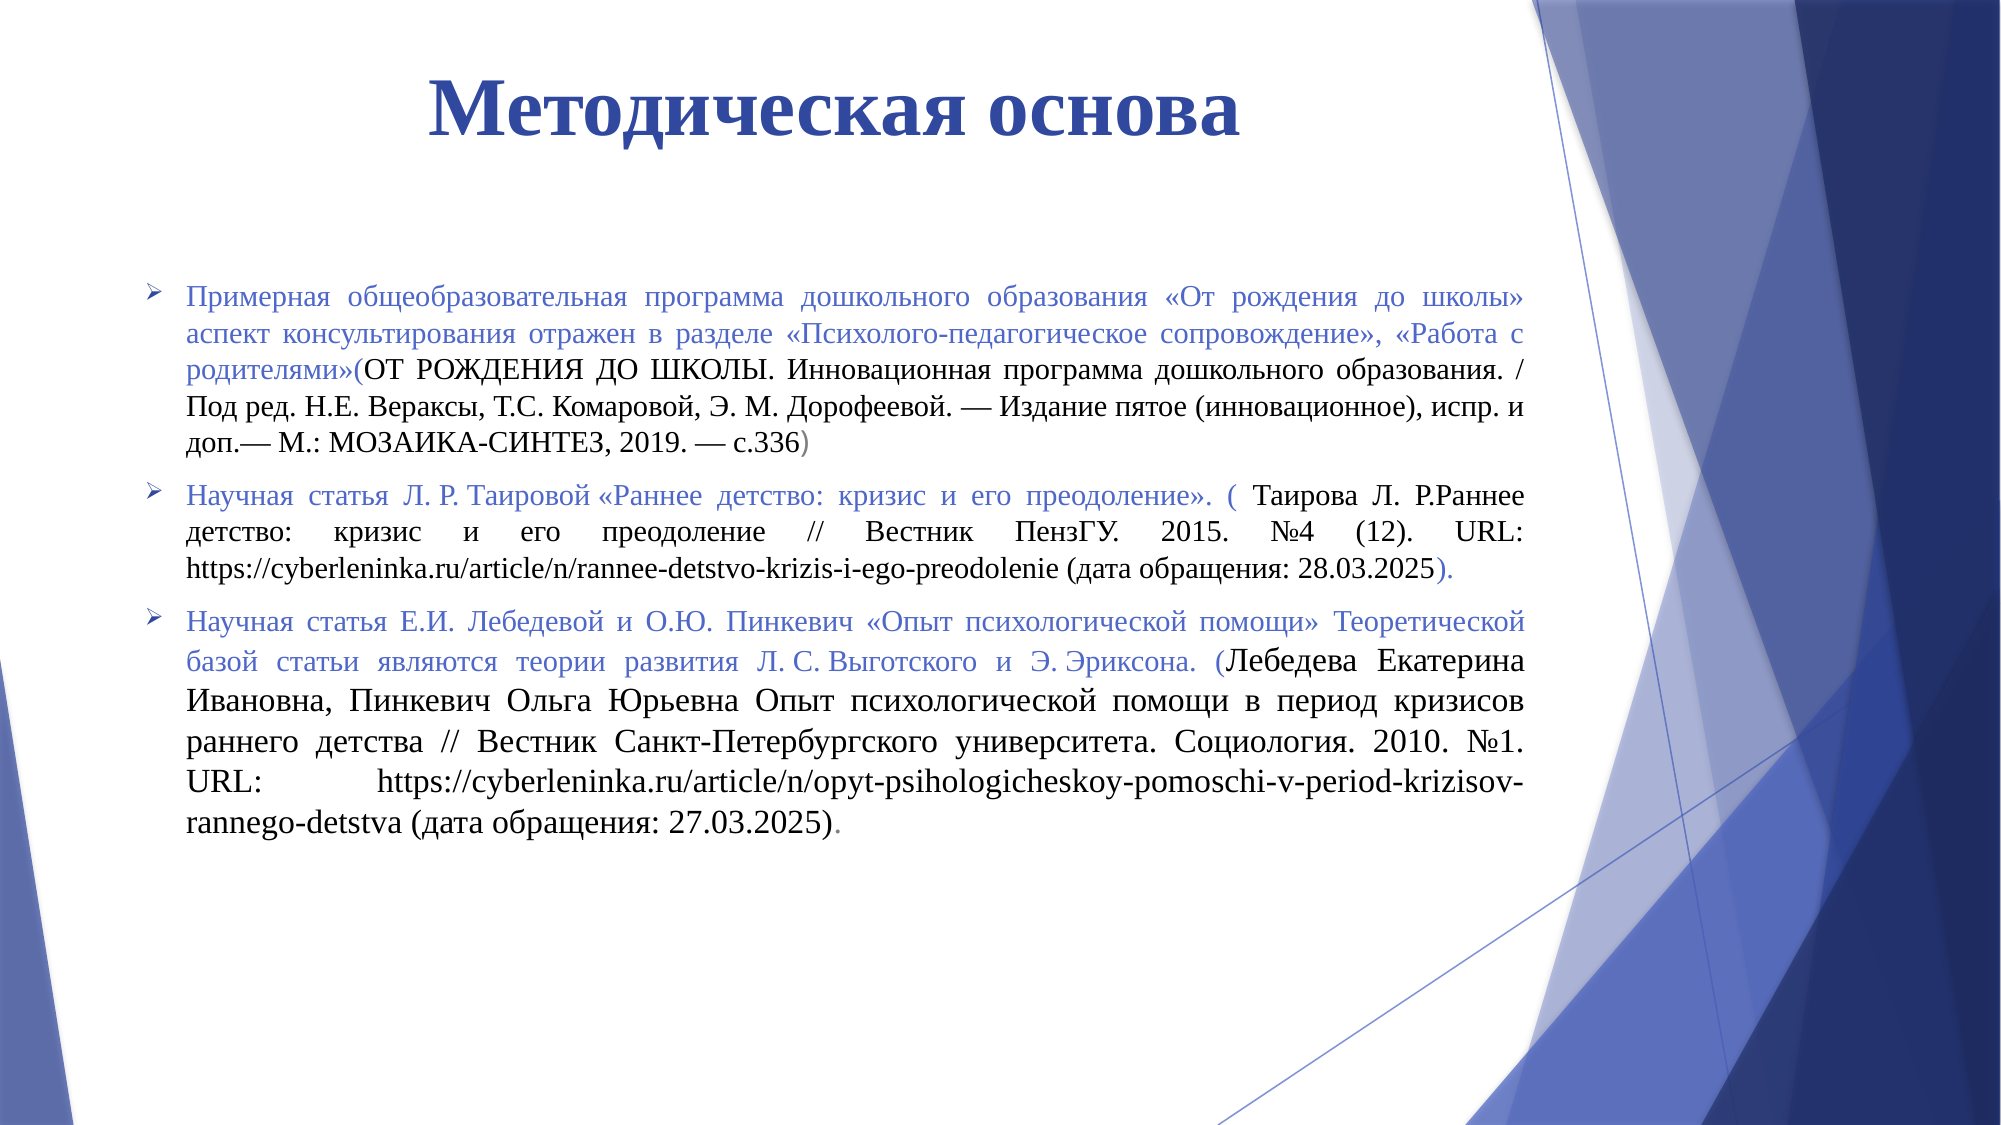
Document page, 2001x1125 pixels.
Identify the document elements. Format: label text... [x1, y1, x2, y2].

title Методическая основа [130, 13, 1541, 160]
list Примерная общеобразовательная программа дошкольного образования «От рождения до школы» аспект консультирования отражен в разделе «Психолого-педагогическое сопровождение», «Работа с родителями»(ОТ РОЖДЕНИЯ ДО ШКОЛЫ. Инновационная программа дошкольного образования. / Под ред. Н.Е. Вераксы, Т.С. Комаровой, Э. М. Дорофеевой. — Издание пятое (инновационное), испр. и доп.— М.: МОЗАИКА-СИНТЕЗ, 2019. — c.336) Научная статья Л. Р. Таировой «Раннее детство: кризис и его преодоление». ( Таирова Л. Р.Раннее детство: кризис и его преодоление // Вестник ПензГУ. 2015. №4 (12). URL: https://cyberleninka.ru/article/n/rannee-detstvo-krizis-i-ego-preodolenie (дата обращения: 28.03.2025). Научная статья Е.И. Лебедевой и О.Ю. Пинкевич «Опыт психологической помощи» Теоретической базой статьи являются теории развития Л. С. Выготского и Э. Эриксона. (Лебедева Екатерина Ивановна, Пинкевич Ольга Юрьевна Опыт психологической помощи в период кризисов раннего детства // Вестник Санкт-Петербургского университета. Социология. 2010. №1. URL: https://cyberleninka.ru/article/n/opyt-psihologicheskoy-pomoschi-v-period-krizisov-rannego-detstva (дата обращения: 27.03.2025). [130, 268, 1541, 926]
